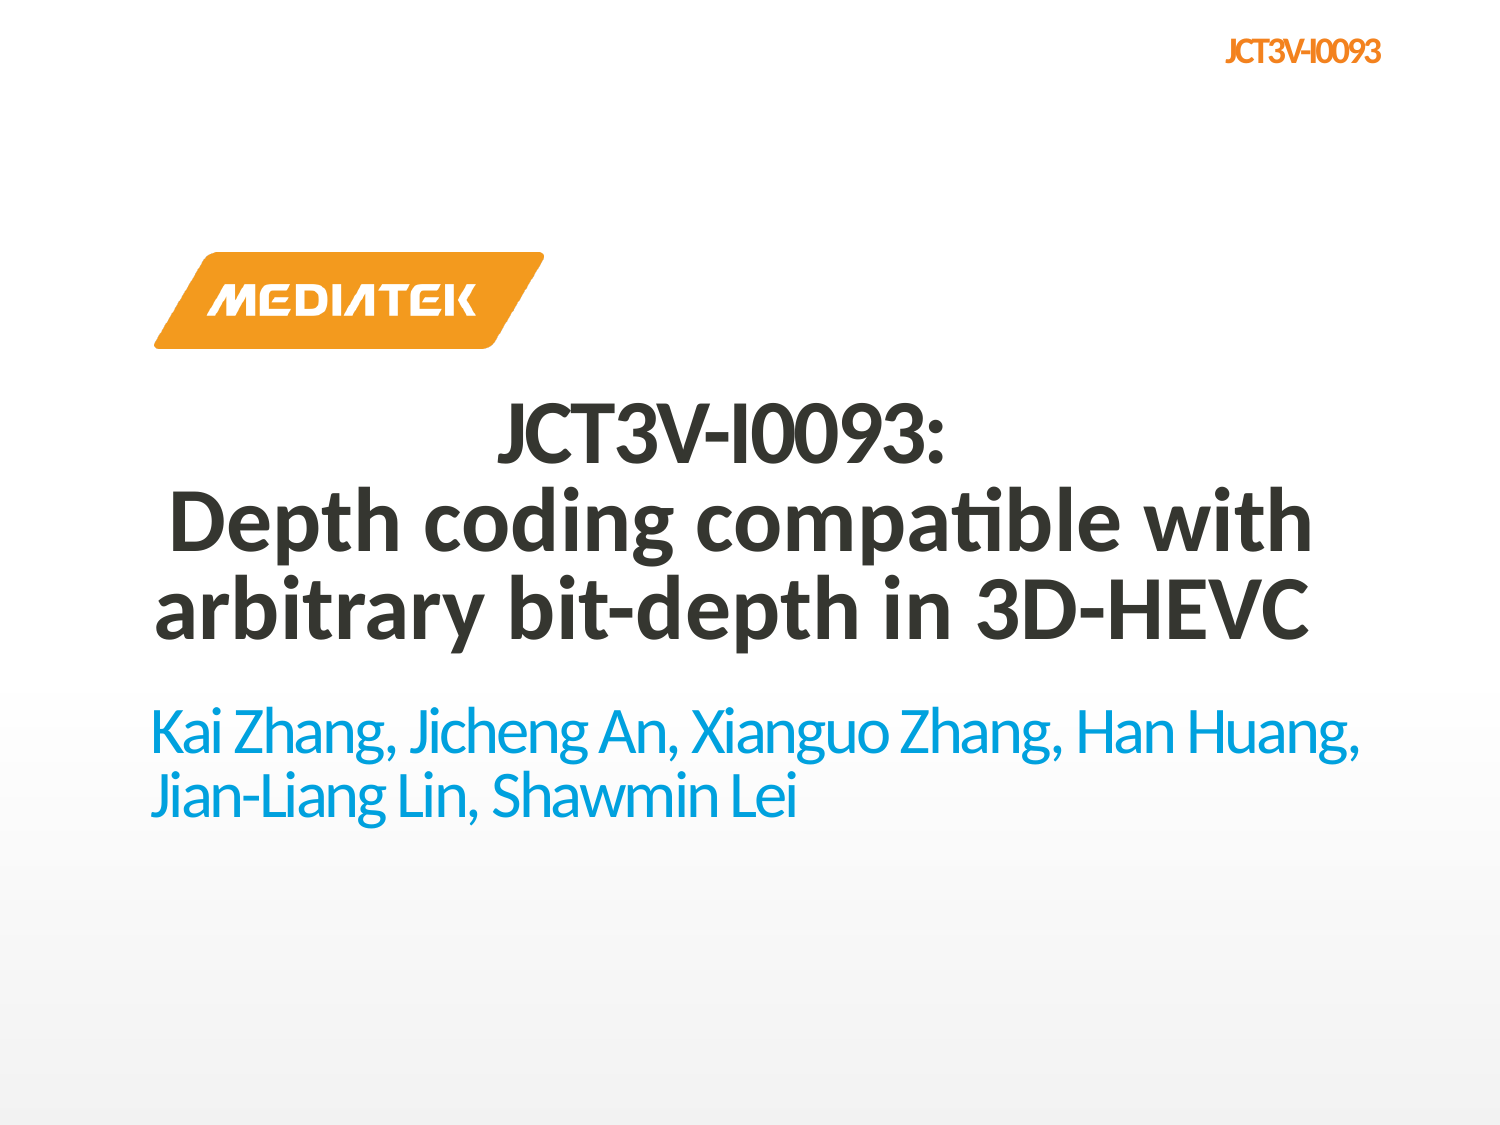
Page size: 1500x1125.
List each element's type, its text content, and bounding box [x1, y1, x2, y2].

subtitle Kai Zhang, Jicheng An, Xianguo Zhang, Han Huang, Jian-Liang Lin, Shawmin Lei [135, 705, 1425, 1077]
picture [154, 252, 544, 349]
text_box JCT3V-I0093: Depth coding compatible with arbitrary bit-depth in 3D-HEVC [17, 385, 1447, 705]
